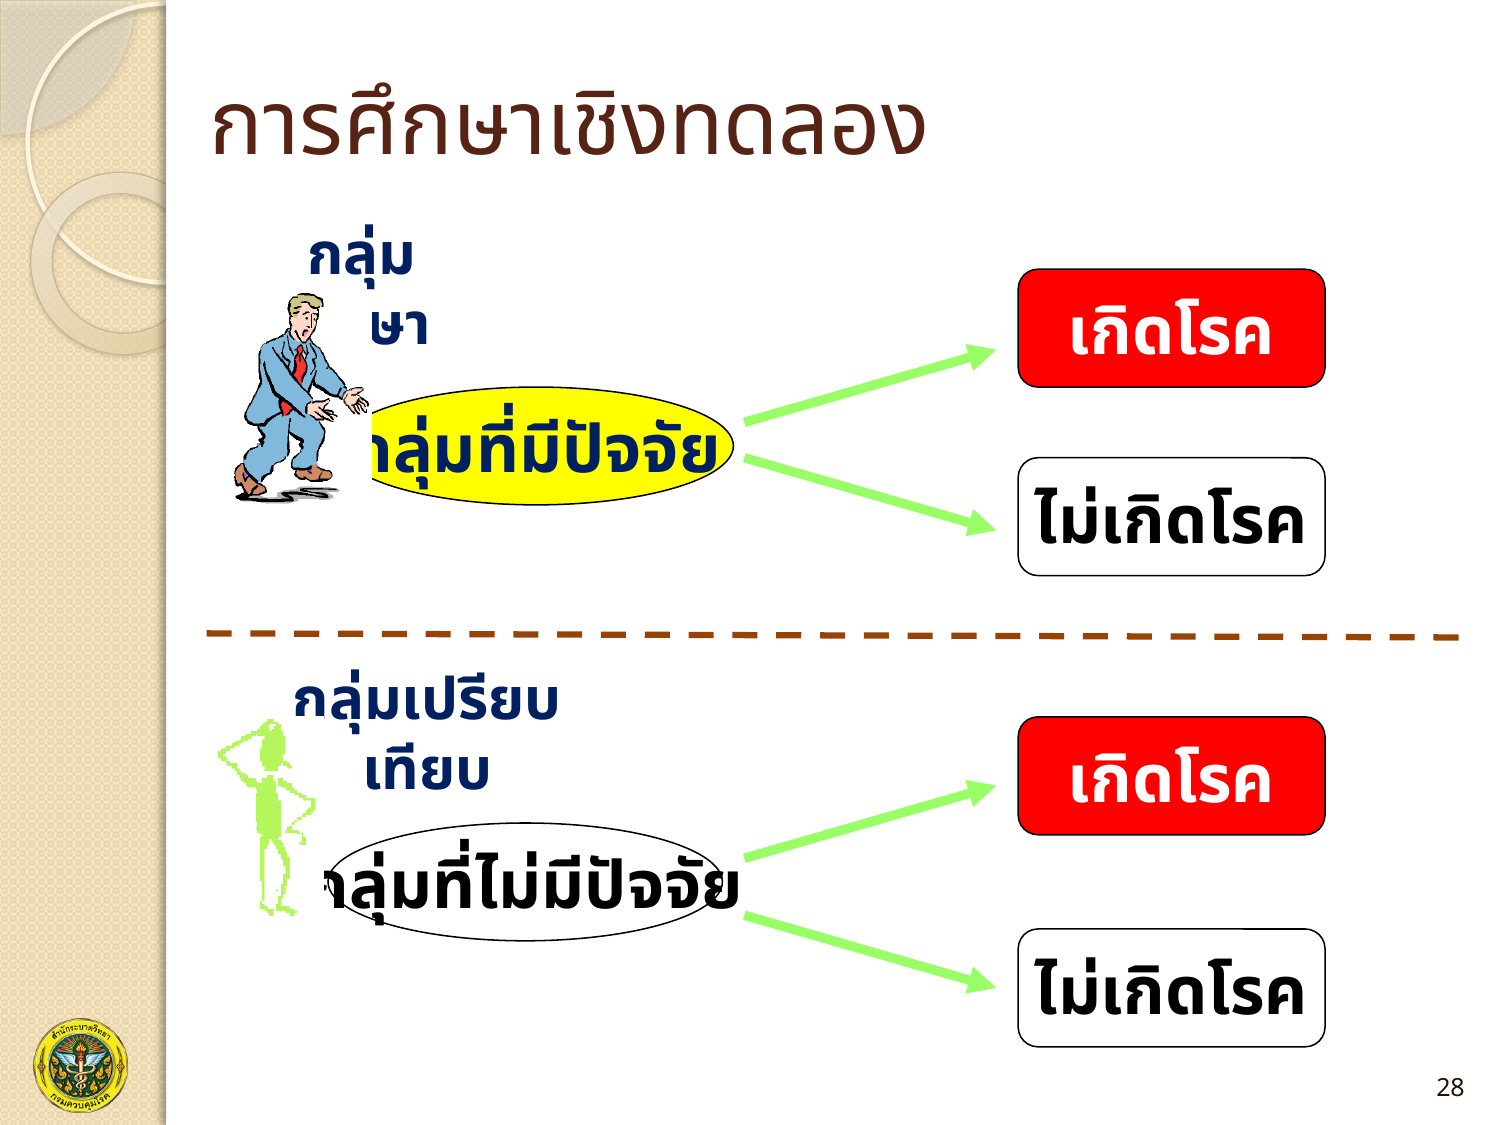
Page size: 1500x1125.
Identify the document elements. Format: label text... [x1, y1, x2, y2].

picture [33, 1018, 128, 1113]
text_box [218, 208, 1326, 1048]
title การศึกษาเชิงทดลอง [194, 24, 1388, 213]
slide_number 28 [1413, 1034, 1488, 1113]
